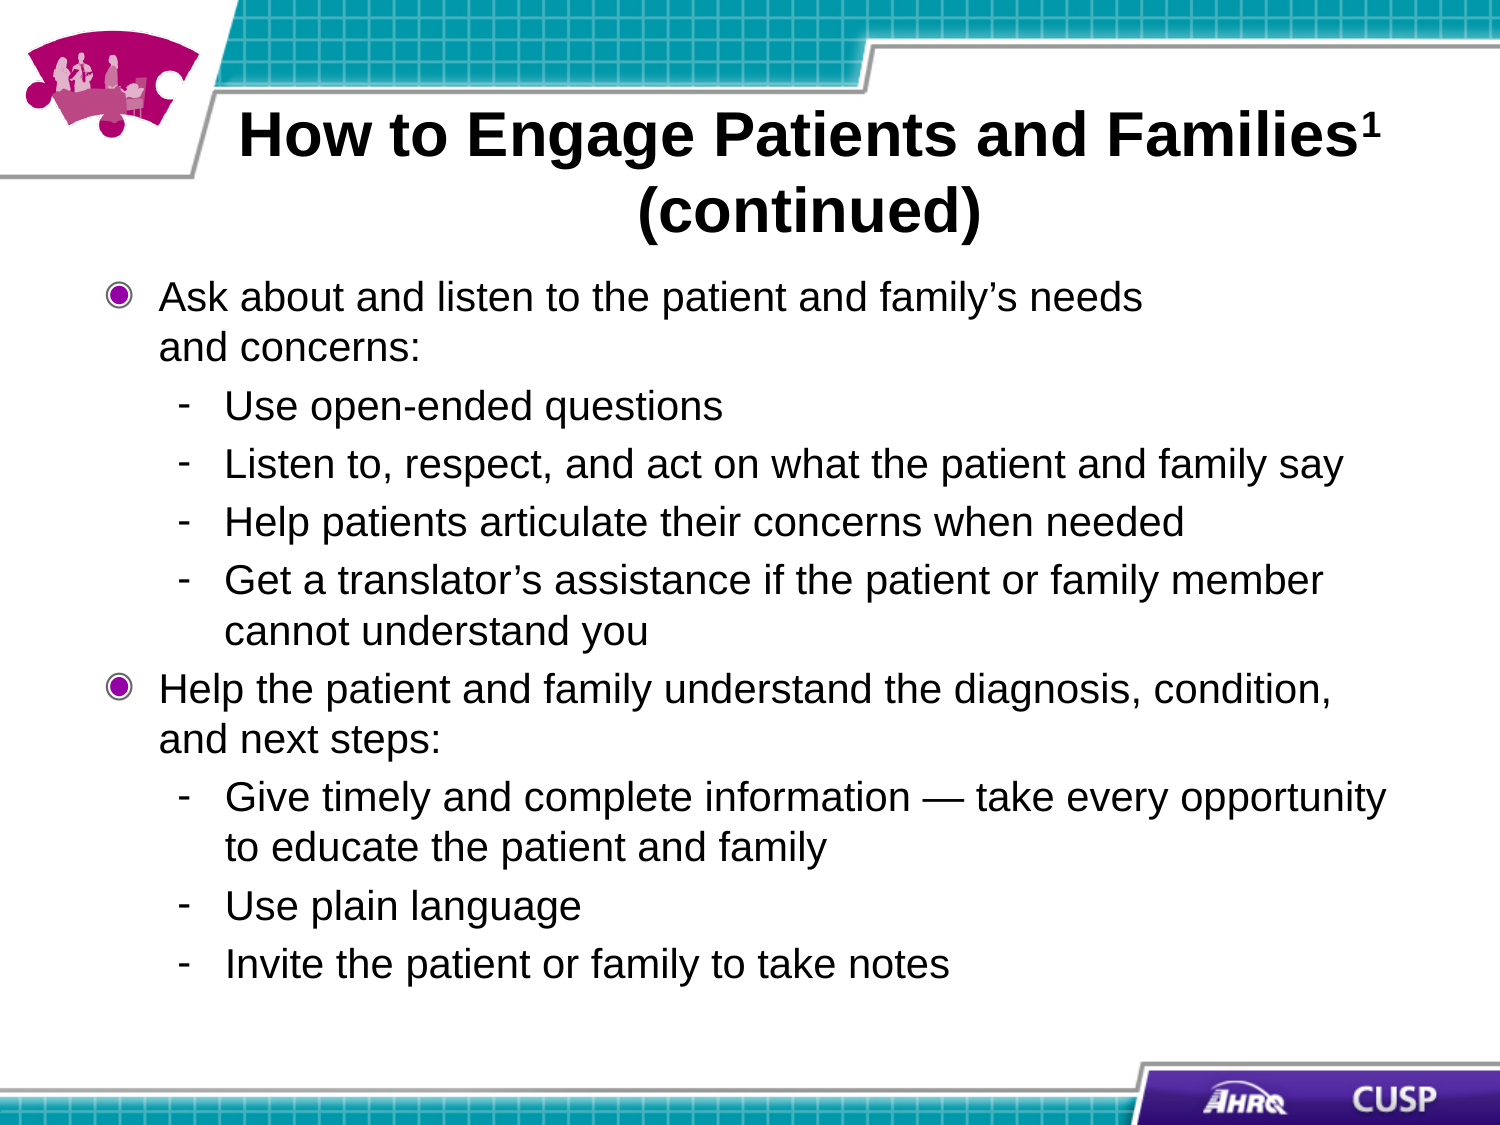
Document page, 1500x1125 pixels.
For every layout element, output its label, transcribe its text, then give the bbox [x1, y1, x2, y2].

picture [0, 0, 1500, 1125]
list Ask about and listen to the patient and family’s needs and concerns: Use open-ended questions Listen to, respect, and act on what the patient and family say Help patients articulate their concerns when needed Get a translator’s assistance if the patient or family member cannot understand you Help the patient and family understand the diagnosis, condition, and next steps: Give timely and complete information — take every opportunity to educate the patient and family Use plain language Invite the patient or family to take notes [87, 262, 1425, 938]
title How to Engage Patients and Families1 (continued) [212, 75, 1425, 262]
